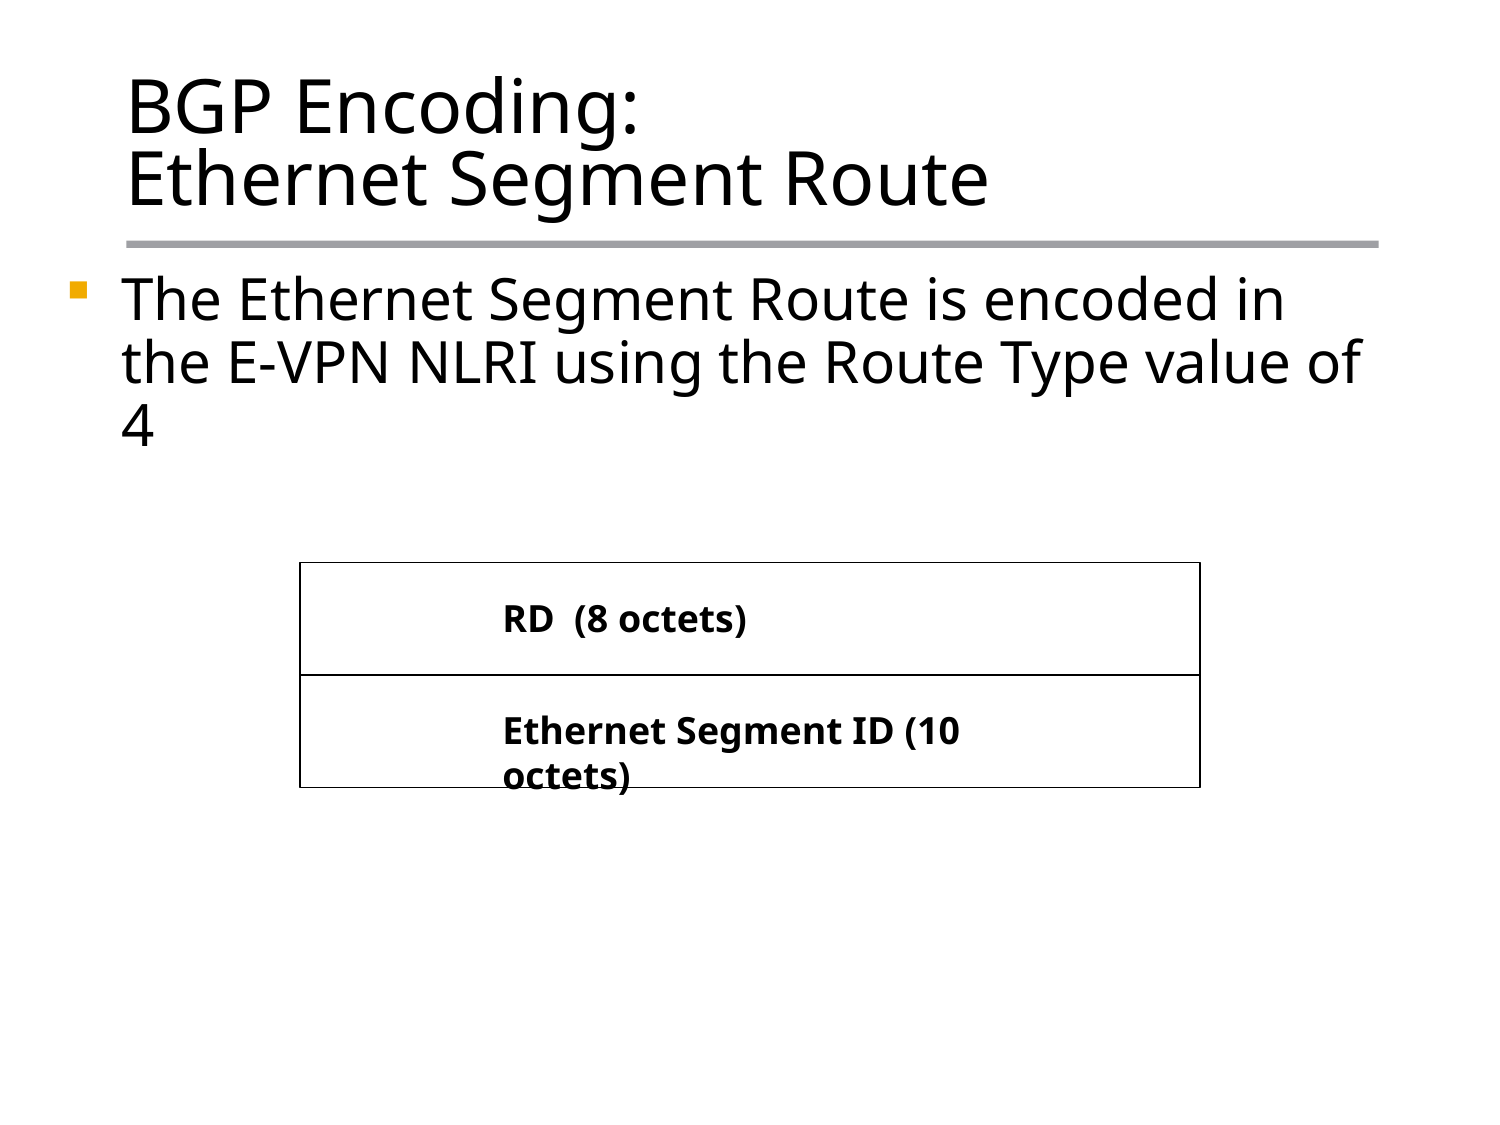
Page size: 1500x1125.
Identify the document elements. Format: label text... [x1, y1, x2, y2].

text_box RD (8 octets) [487, 587, 925, 648]
text_box [299, 562, 1200, 675]
list The Ethernet Segment Route is encoded in the E-VPN NLRI using the Route Type value of 4 [49, 262, 1401, 538]
text_box Ethernet Segment ID (10 octets) [487, 699, 1038, 805]
text_box [299, 675, 1200, 788]
title BGP Encoding: Ethernet Segment Route [109, 97, 1411, 228]
